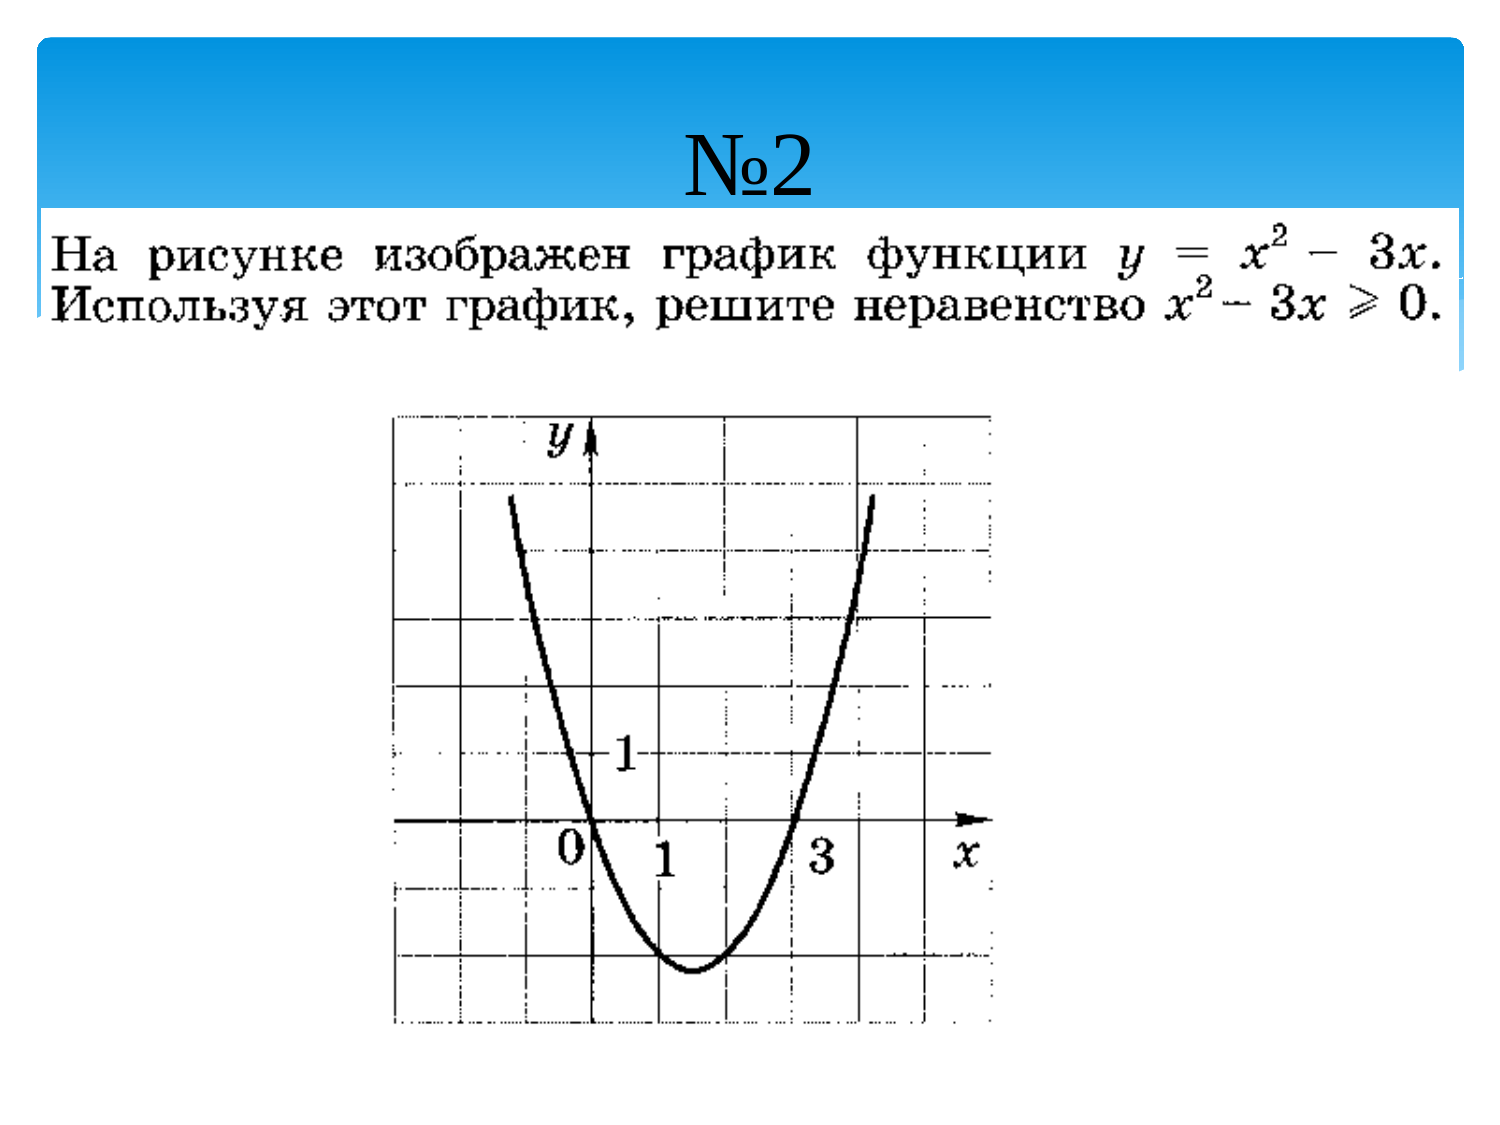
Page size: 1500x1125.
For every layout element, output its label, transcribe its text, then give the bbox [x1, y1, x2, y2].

title №2 [75, 55, 1425, 206]
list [41, 207, 1459, 1047]
